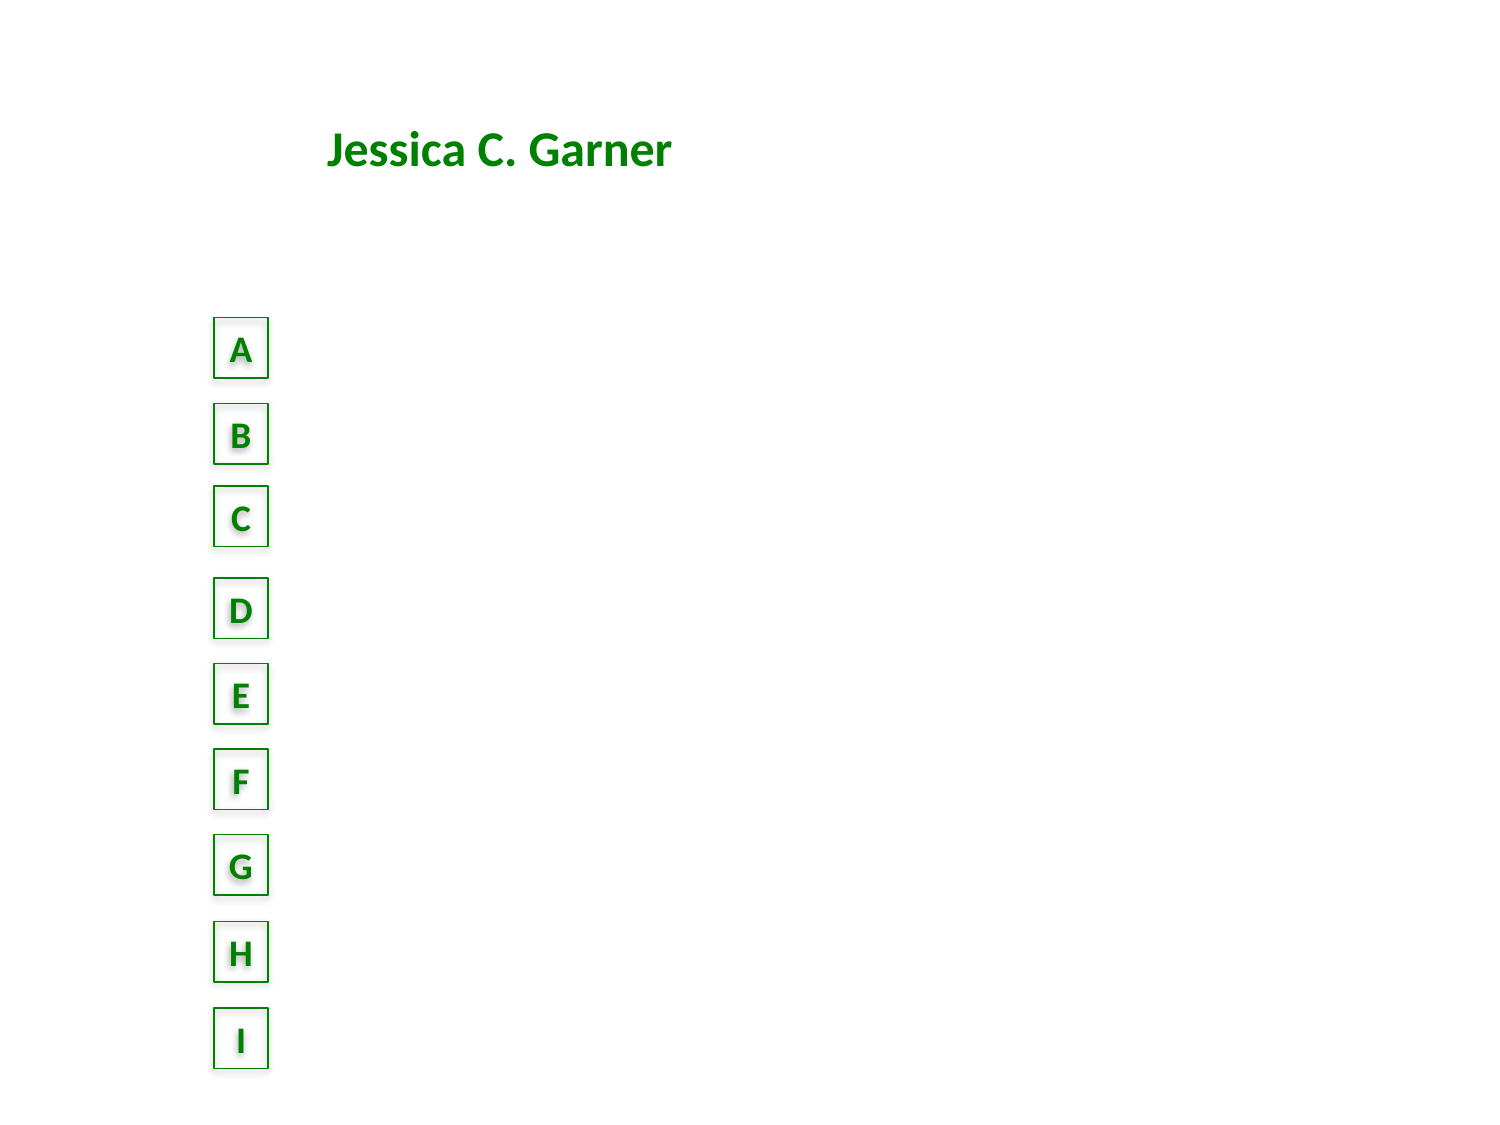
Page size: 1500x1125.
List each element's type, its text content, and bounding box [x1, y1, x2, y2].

text_box D [213, 577, 269, 639]
text_box H [213, 921, 269, 983]
text_box E [213, 663, 269, 725]
text_box C [213, 485, 269, 547]
text_box G [213, 834, 269, 896]
text_box I [213, 1007, 269, 1069]
text_box A [213, 317, 269, 379]
text_box Jessica C. Garner [312, 108, 759, 184]
text_box B [213, 403, 269, 465]
text_box F [213, 748, 269, 810]
